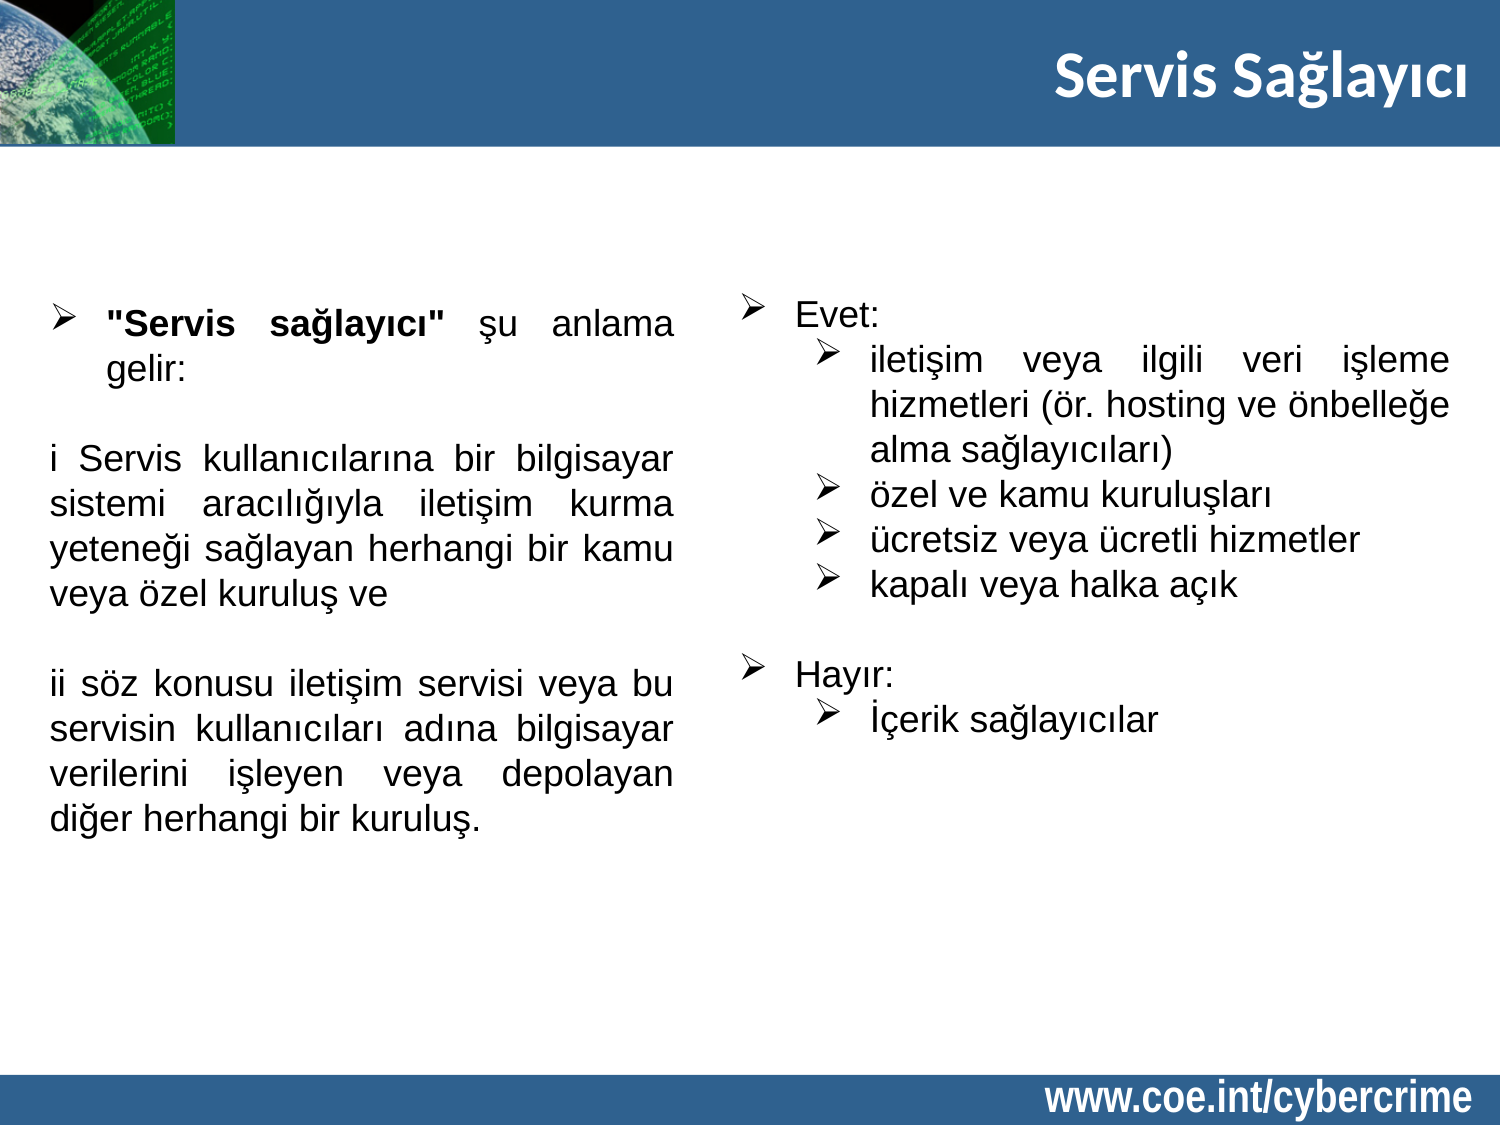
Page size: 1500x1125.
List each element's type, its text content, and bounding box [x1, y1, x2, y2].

text_box [0, 1073, 1030, 1125]
text_box Servis Sağlayıcı [177, 0, 1500, 149]
text_box www.coe.int/cybercrime [1030, 1059, 1500, 1125]
text_box "Servis sağlayıcı" şu anlama gelir: i Servis kullanıcılarına bir bilgisayar sistemi aracılığıyla iletişim kurma yeteneği sağlayan herhangi bir kamu veya özel kuruluş ve ii söz konusu iletişim servisi veya bu servisin kullanıcıları adına bilgisayar verilerini işleyen veya depolayan diğer herhangi bir kuruluş. [34, 291, 689, 847]
text_box Evet: iletişim veya ilgili veri işleme hizmetleri (ör. hosting ve önbelleğe alma sağlayıcıları) özel ve kamu kuruluşları ücretsiz veya ücretli hizmetler kapalı veya halka açık Hayır: İçerik sağlayıcılar [723, 282, 1465, 747]
picture [0, 0, 175, 144]
